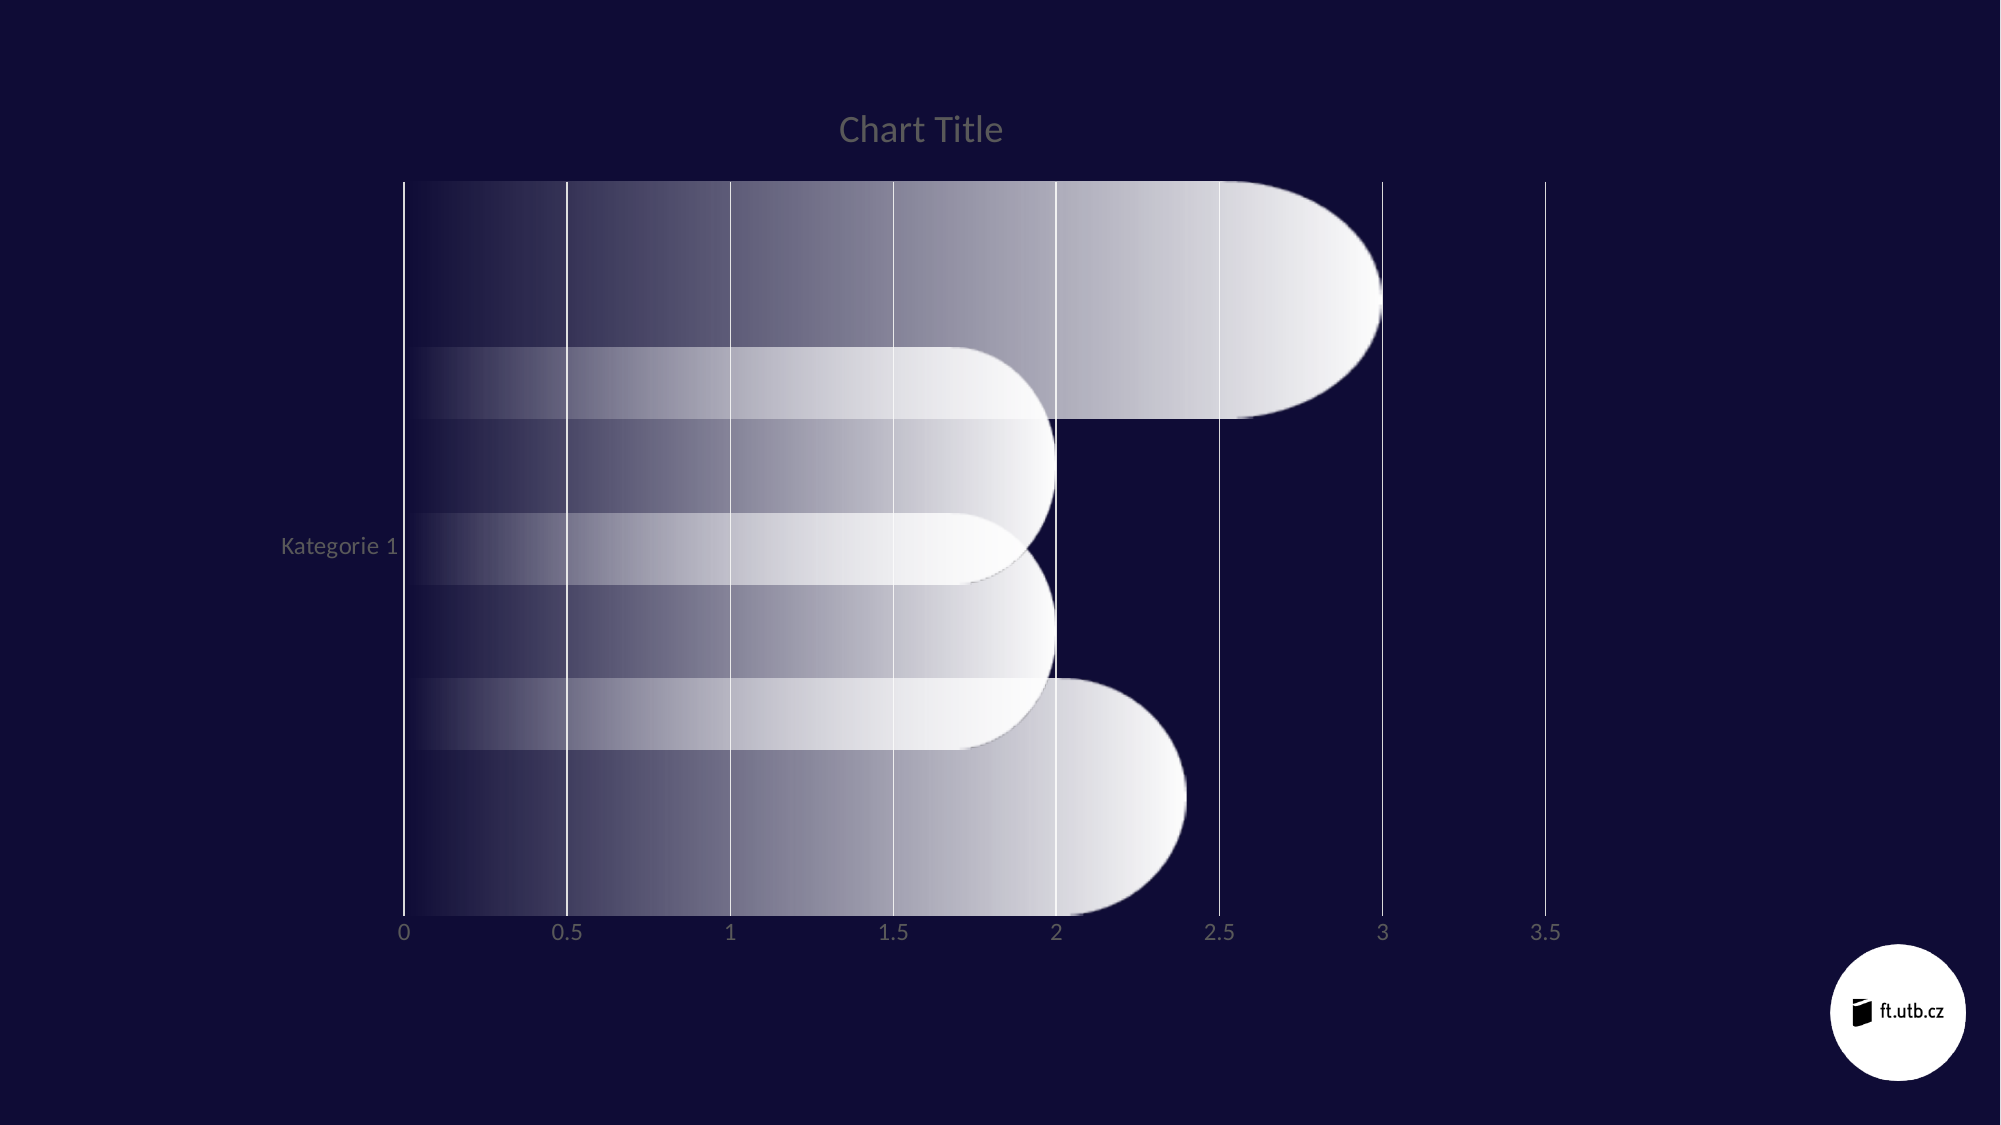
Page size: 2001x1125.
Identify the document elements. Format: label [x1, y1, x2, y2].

chart [254, 75, 1588, 965]
picture [1830, 944, 1966, 1081]
